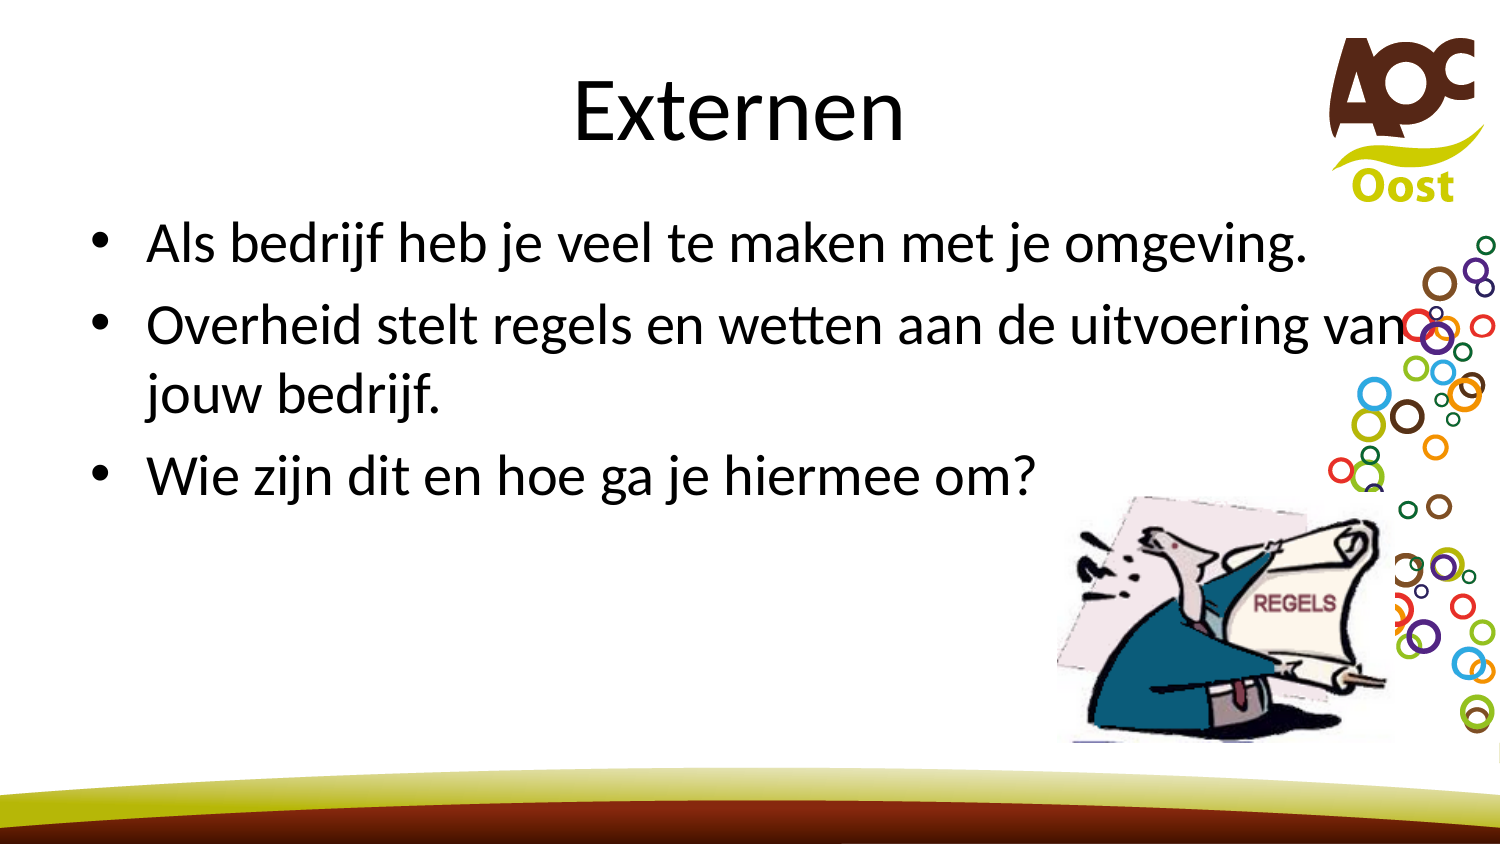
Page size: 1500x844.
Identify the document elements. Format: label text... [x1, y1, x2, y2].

list Als bedrijf heb je veel te maken met je omgeving. Overheid stelt regels en wetten aan de uitvoering van jouw bedrijf. Wie zijn dit en hoe ga je hiermee om? [75, 196, 1425, 754]
picture [0, 0, 1500, 844]
title Externen [75, 33, 1425, 175]
